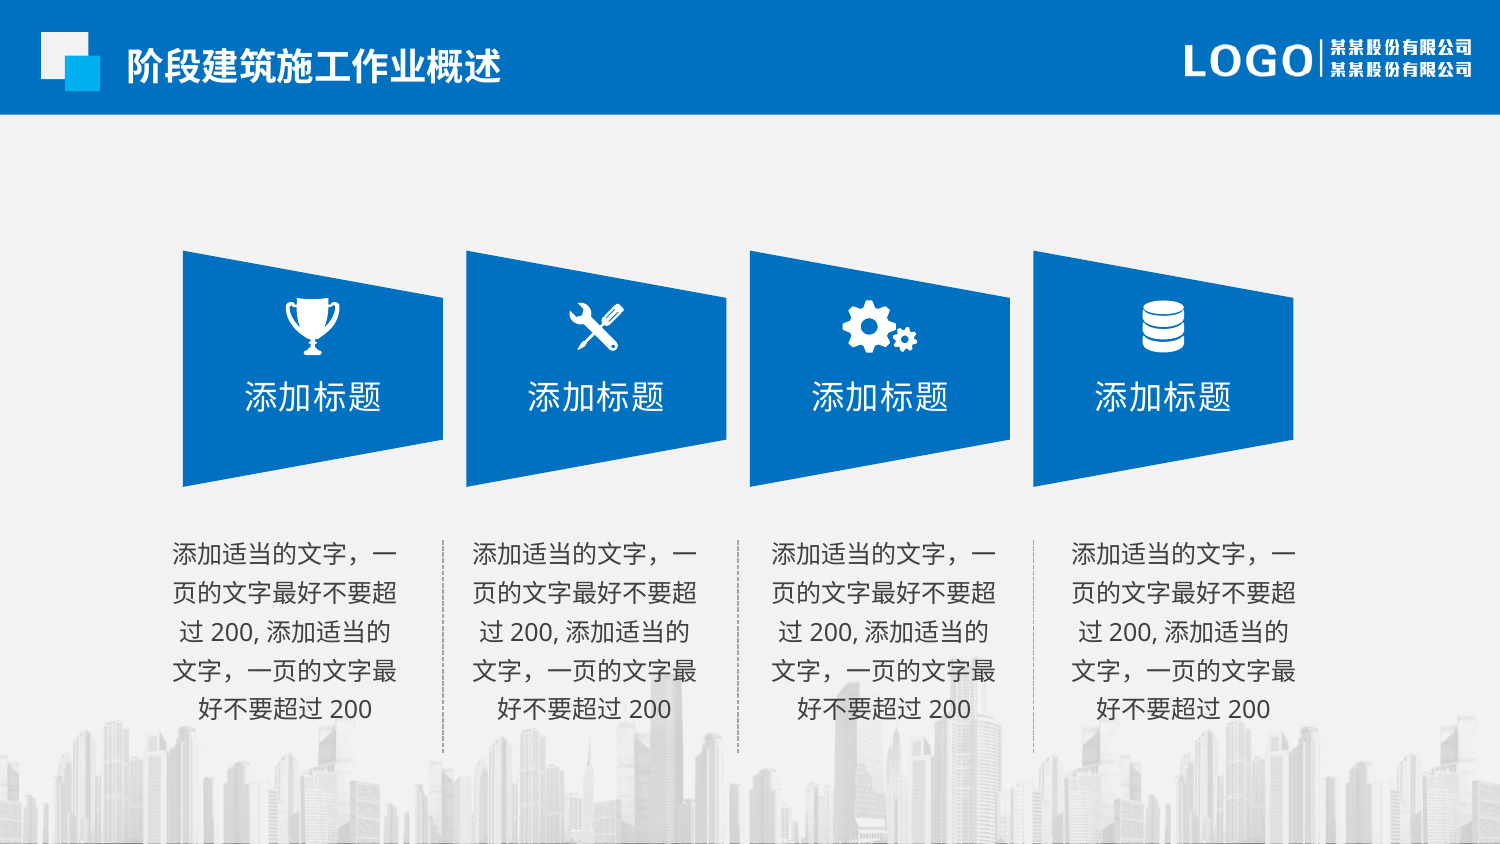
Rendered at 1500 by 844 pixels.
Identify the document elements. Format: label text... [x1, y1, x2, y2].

text_box 添加适当的文字，一页的文字最好不要超过200,添加适当的文字，一页的文字最好不要超过200 [454, 522, 716, 731]
text_box [747, 248, 1012, 489]
text_box 添加标题 [493, 368, 700, 424]
text_box [180, 248, 445, 489]
text_box [63, 54, 102, 93]
text_box 添加适当的文字，一页的文字最好不要超过200,添加适当的文字，一页的文字最好不要超过200 [154, 522, 417, 731]
text_box [39, 30, 91, 81]
text_box [0, 0, 1500, 117]
text_box 添加适当的文字，一页的文字最好不要超过200,添加适当的文字，一页的文字最好不要超过200 [1053, 522, 1315, 731]
text_box 阶段建筑施工作业概述 [112, 35, 715, 96]
text_box 添加标题 [776, 368, 984, 424]
picture [1185, 11, 1471, 100]
text_box [464, 248, 729, 489]
text_box 添加适当的文字，一页的文字最好不要超过200,添加适当的文字，一页的文字最好不要超过200 [753, 522, 1015, 731]
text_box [842, 300, 918, 353]
text_box 添加标题 [209, 368, 417, 424]
text_box [569, 302, 624, 351]
text_box 添加标题 [1060, 368, 1267, 424]
text_box [1031, 248, 1296, 489]
text_box [285, 297, 340, 356]
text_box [1142, 300, 1185, 353]
